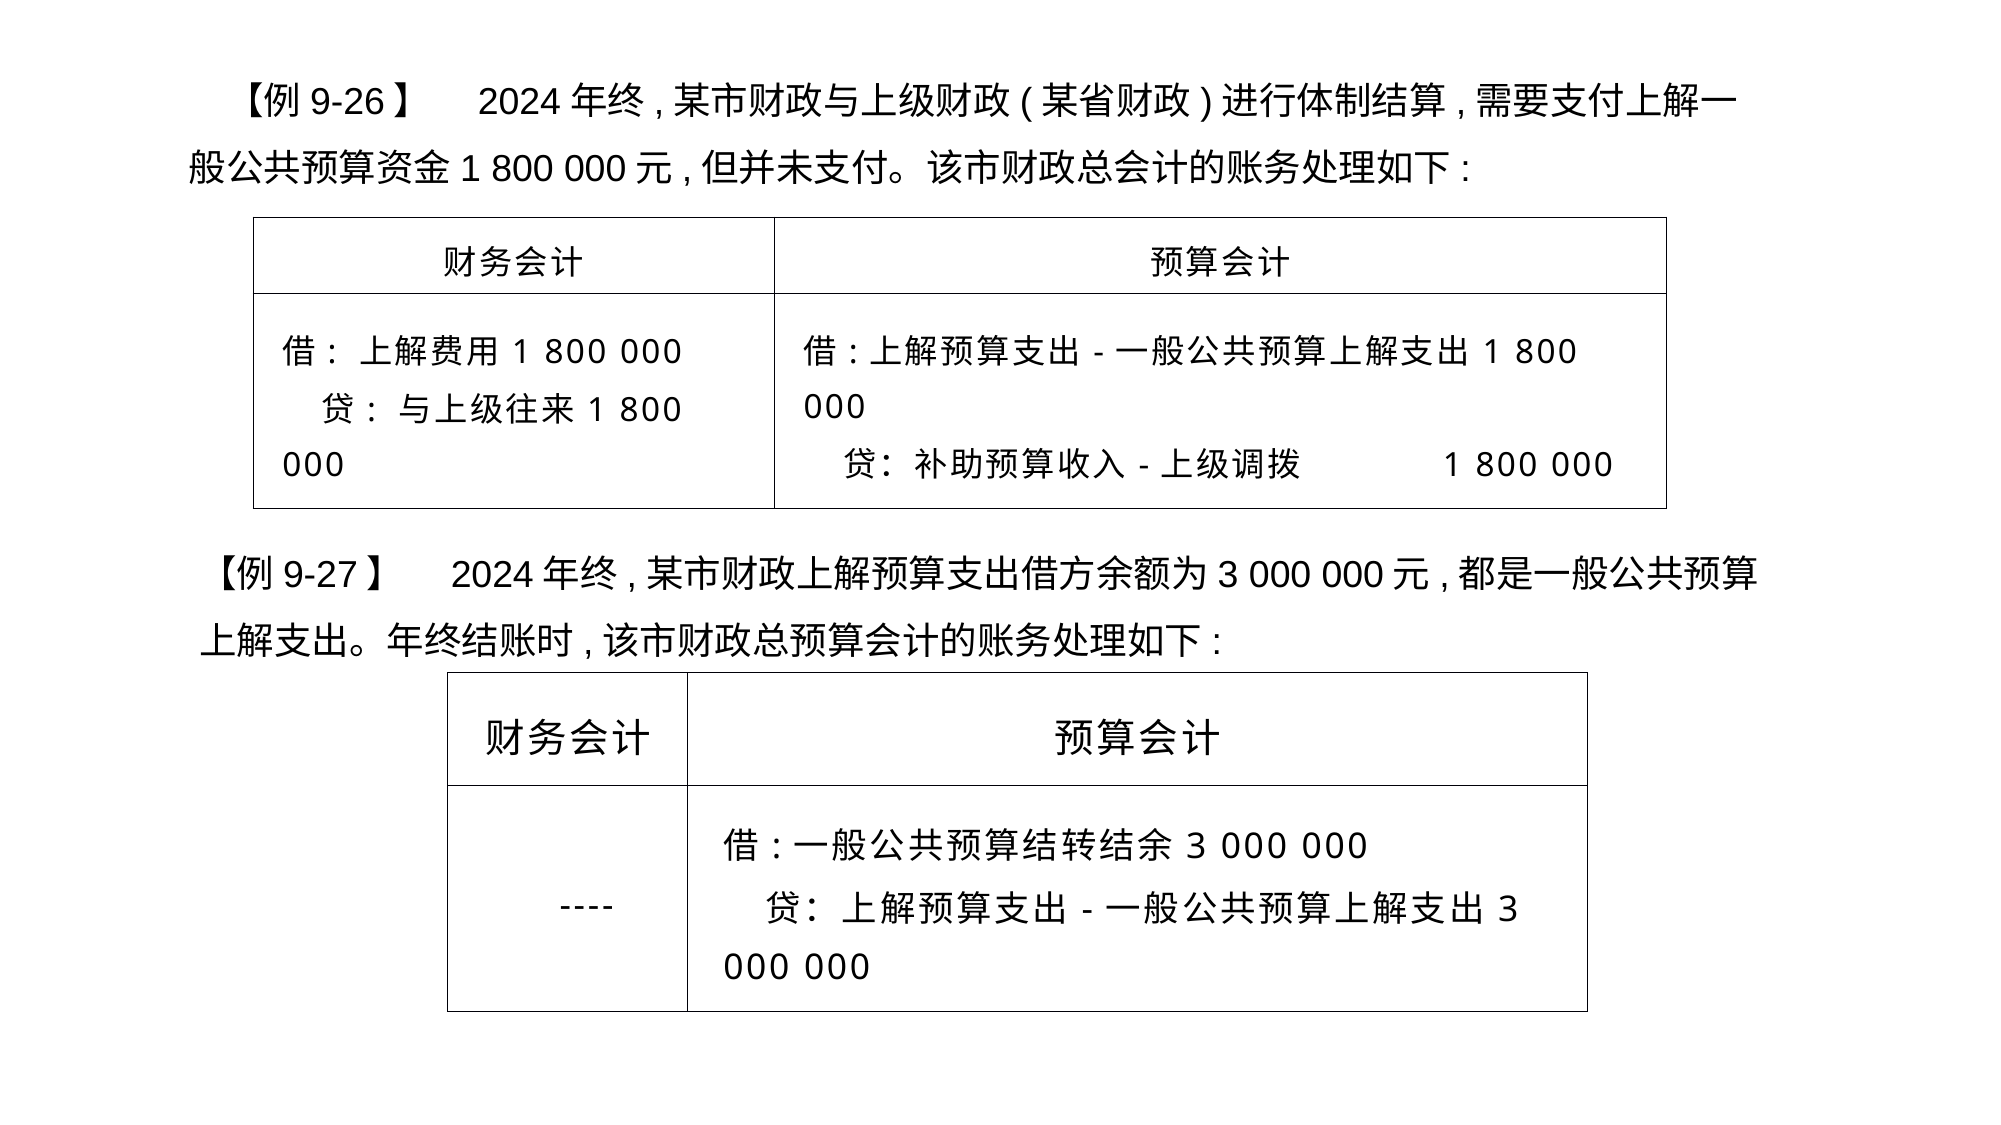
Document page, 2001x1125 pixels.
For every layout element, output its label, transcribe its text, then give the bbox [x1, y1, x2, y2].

table_cell 借: 上解费用1 800 000 贷: 与上级往来1 800 000 [254, 294, 774, 508]
table_header 财务会计 [254, 218, 774, 293]
table_header 预算会计 [775, 218, 1666, 293]
table_cell 借:上解预算支出-一般公共预算上解支出1 800 000 贷：补助预算收入-上级调拨 1 800 000 [775, 294, 1666, 508]
table_header 预算会计 [688, 673, 1587, 785]
text_box 【例9-26】 2024年终,某市财政与上级财政(某省财政)进行体制结算,需要支付上解一般公共预算资金1 800 000元,但并未支付。该市财政总会计的账务处理如下: [174, 46, 1787, 217]
table_cell 借:一般公共预算结转结余3 000 000 贷：上解预算支出-一般公共预算上解支出3 000 000 [688, 786, 1587, 1011]
text_box 【例9-27】 2024年终,某市财政上解预算支出借方余额为3 000 000元,都是一般公共预算上解支出。年终结账时,该市财政总预算会计的账务处理如下: [184, 520, 1787, 702]
table_cell ---- [448, 786, 687, 1011]
table_header 财务会计 [448, 673, 687, 785]
